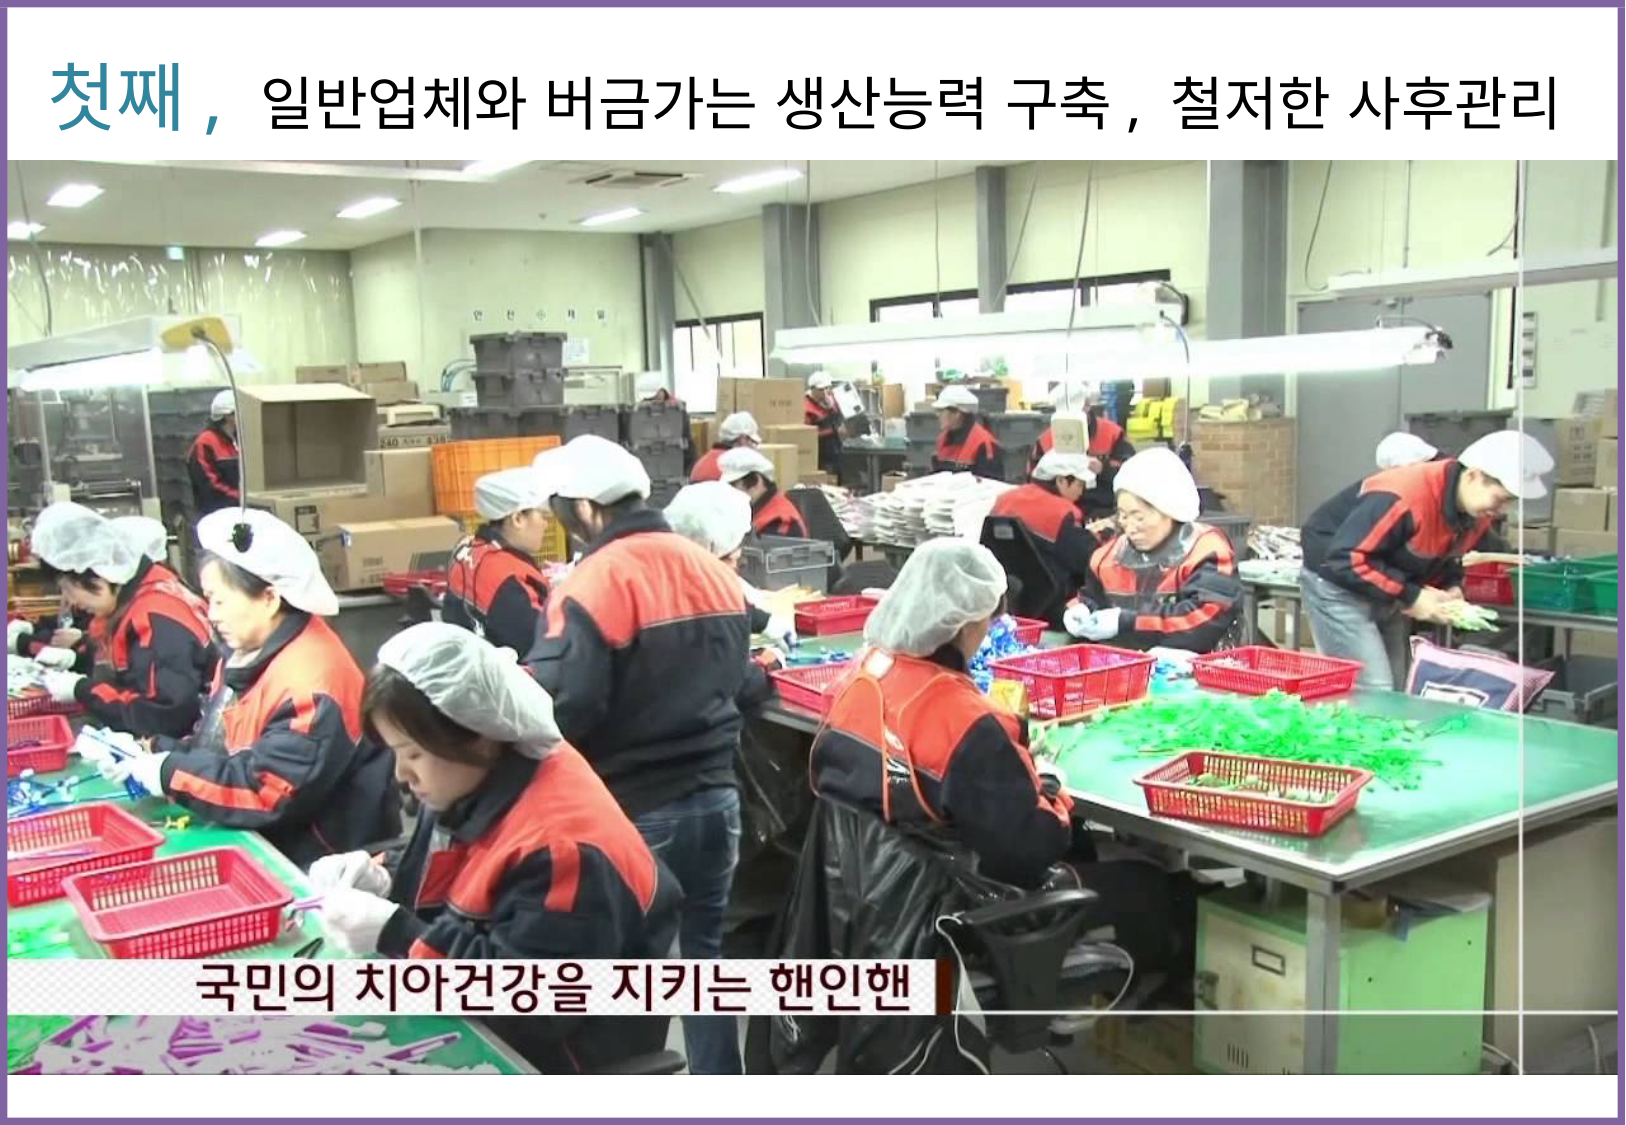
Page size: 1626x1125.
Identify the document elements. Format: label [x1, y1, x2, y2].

text_box [0, 0, 1625, 1125]
